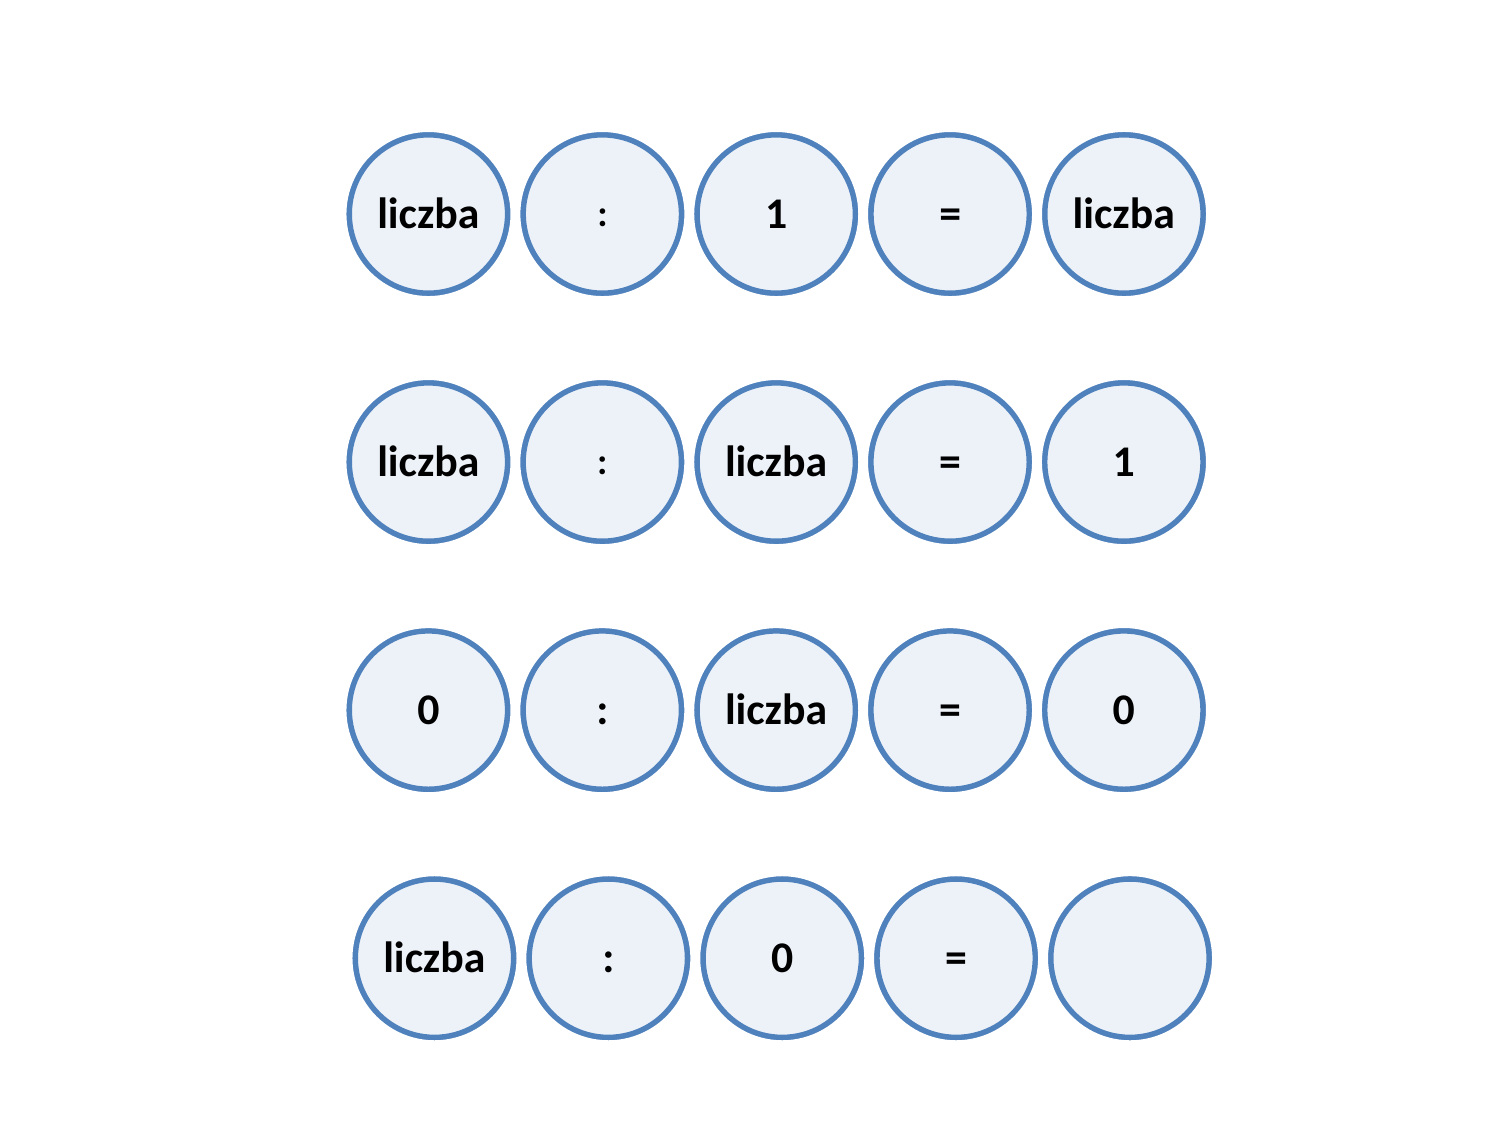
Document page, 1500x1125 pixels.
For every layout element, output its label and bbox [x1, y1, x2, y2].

text_box [194, 562, 1323, 858]
text_box [200, 810, 1329, 1107]
text_box [194, 66, 1324, 313]
text_box [194, 314, 1323, 561]
